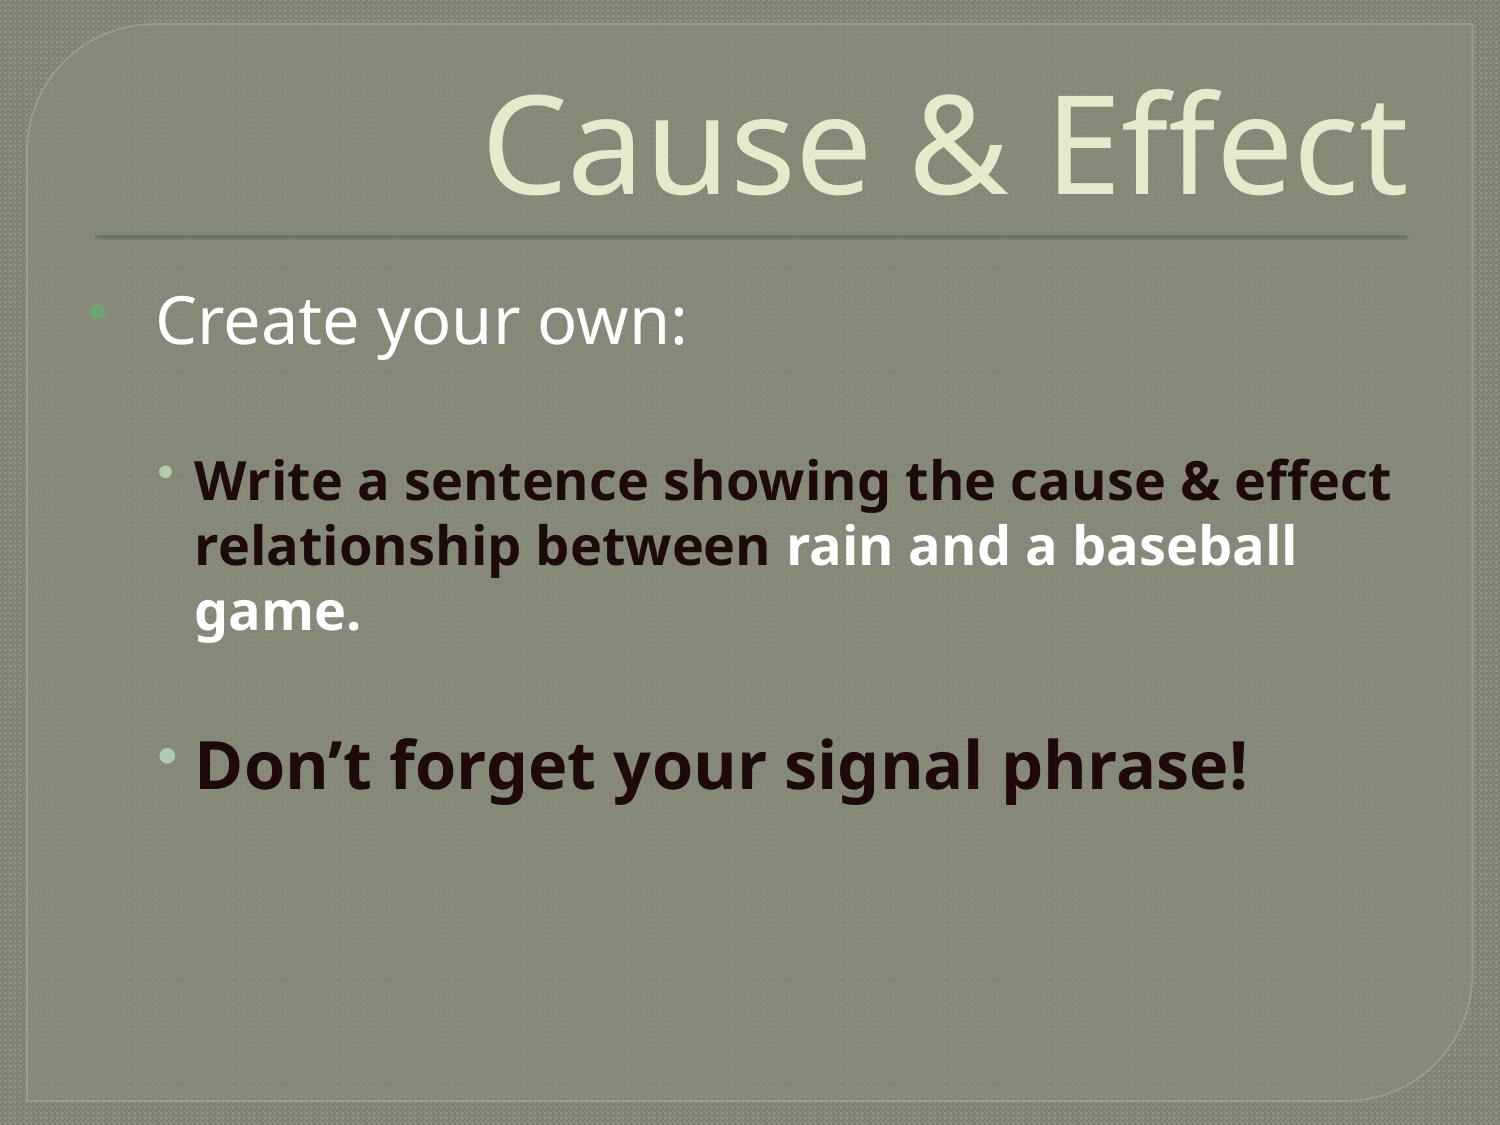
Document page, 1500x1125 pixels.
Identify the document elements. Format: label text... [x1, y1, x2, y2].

title Cause & Effect [75, 41, 1425, 230]
list Create your own: Write a sentence showing the cause & effect relationship between rain and a baseball game. Don’t forget your signal phrase! [75, 270, 1425, 1013]
